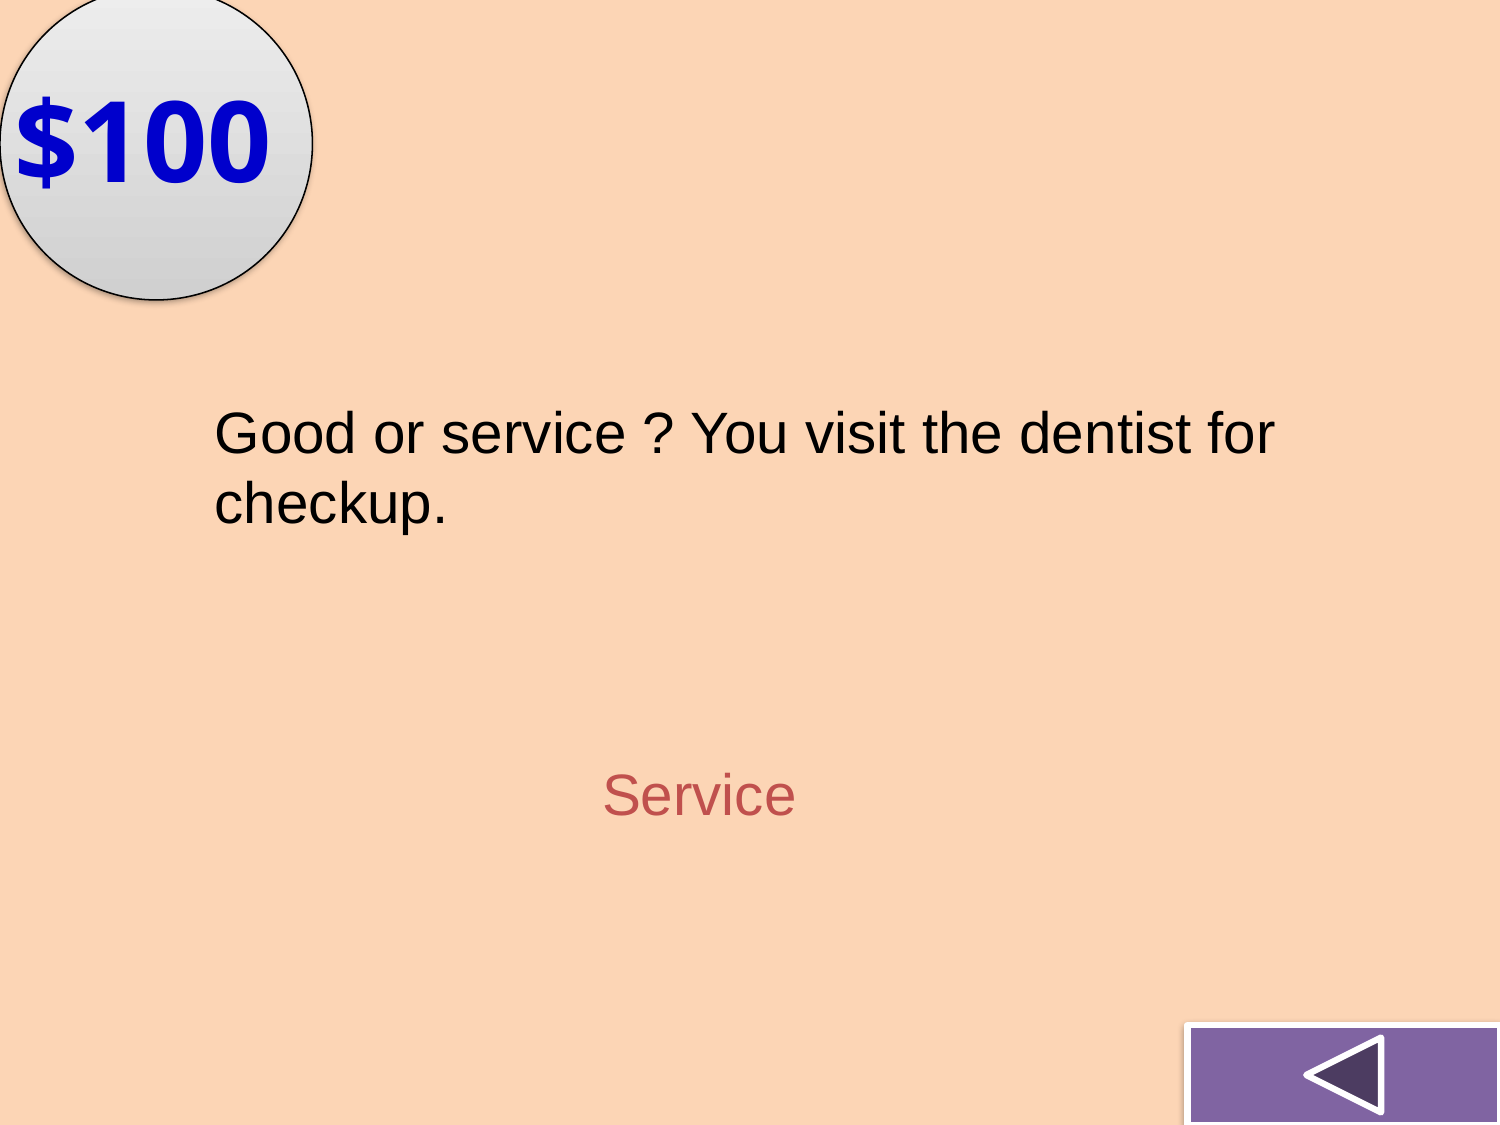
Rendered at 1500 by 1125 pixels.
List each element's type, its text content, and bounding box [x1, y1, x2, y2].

text_box $100 [0, 62, 1425, 213]
text_box Service [587, 750, 888, 835]
text_box [15, 213, 298, 301]
text_box Good or service ? You visit the dentist for checkup. [199, 387, 1388, 543]
text_box [22, 0, 291, 62]
text_box [1184, 1022, 1500, 1125]
